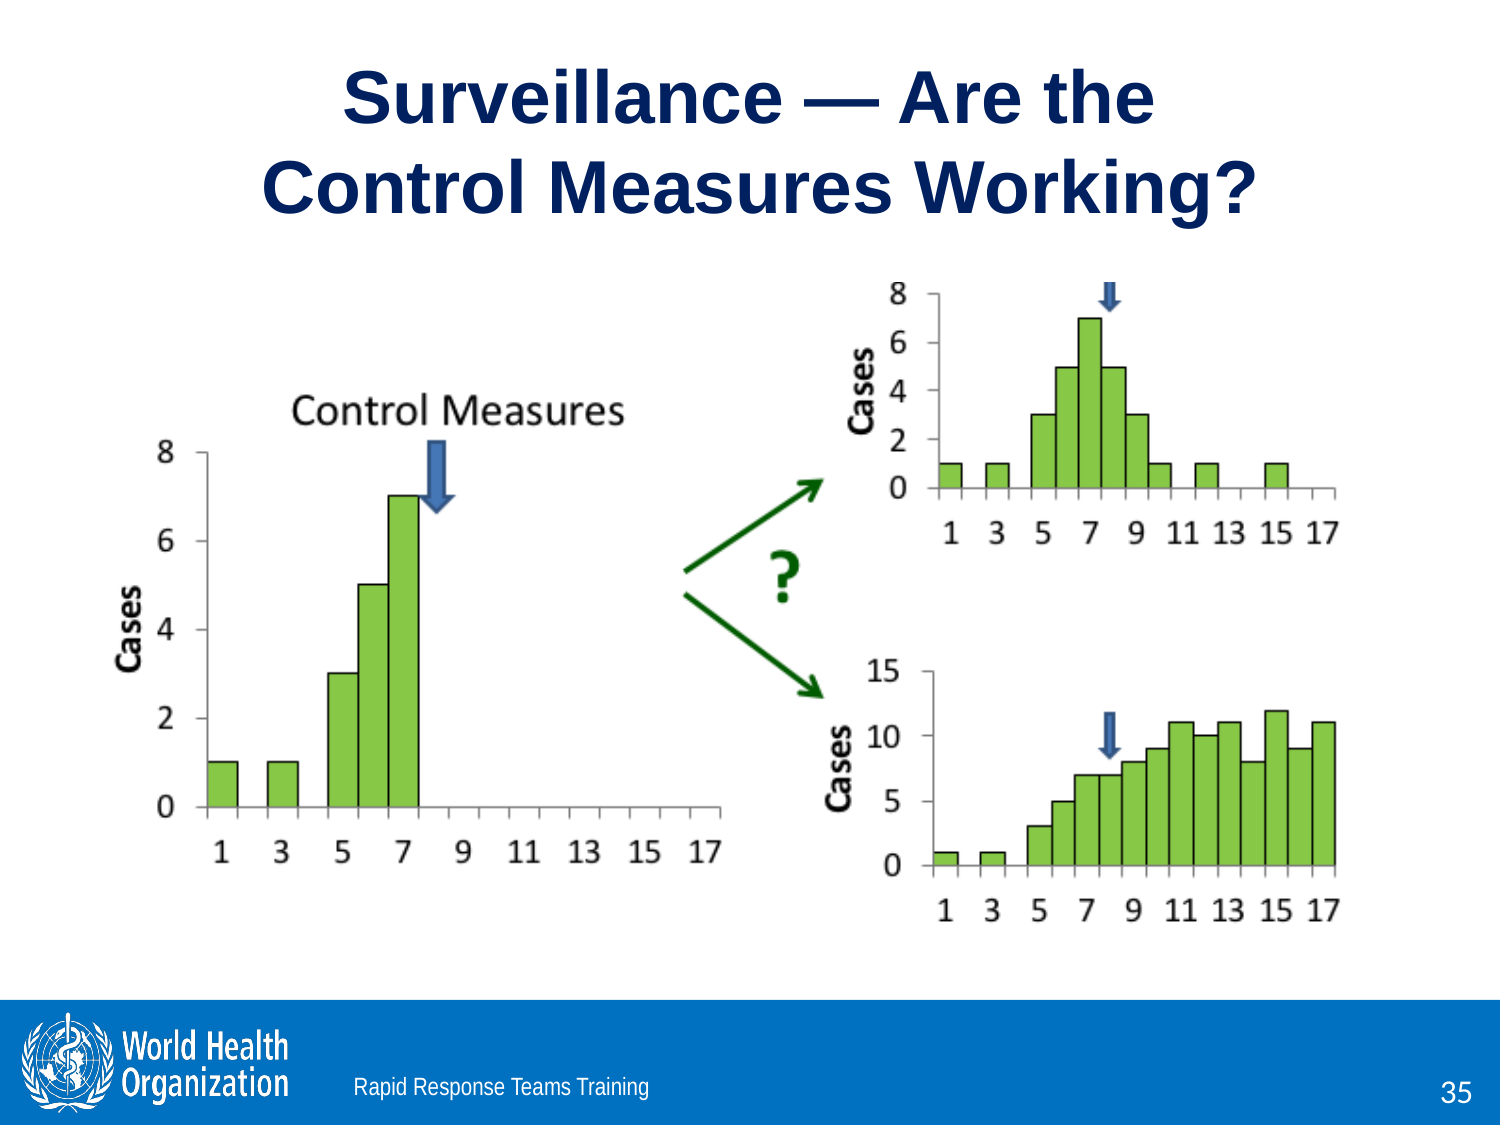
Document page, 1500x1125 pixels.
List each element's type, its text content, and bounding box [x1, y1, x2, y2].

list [74, 281, 1426, 986]
picture [21, 1012, 288, 1113]
title Surveillance — Are the Control Measures Working? [75, 45, 1425, 233]
